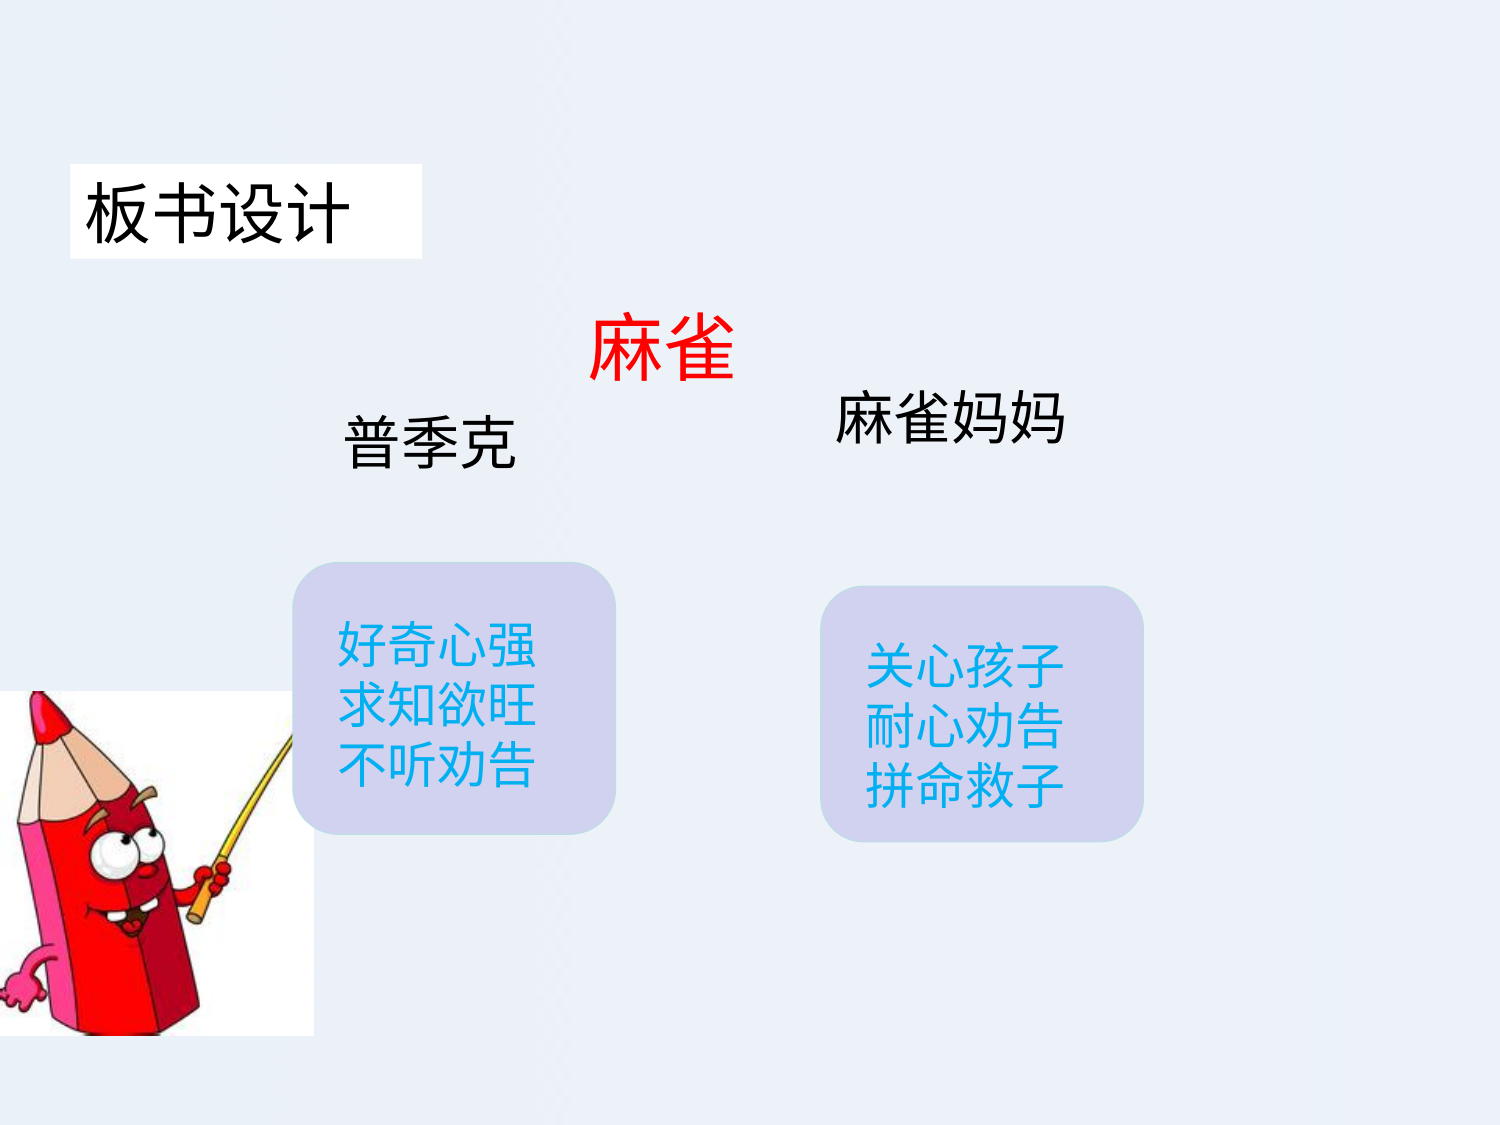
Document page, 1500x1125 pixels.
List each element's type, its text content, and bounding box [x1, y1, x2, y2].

text_box 板书设计 [70, 163, 422, 259]
text_box 麻雀 [574, 292, 775, 398]
text_box 普季克 [328, 398, 565, 484]
picture [0, 0, 1500, 1125]
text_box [820, 586, 1144, 886]
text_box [292, 562, 616, 835]
text_box 麻雀妈妈 [820, 373, 1140, 459]
